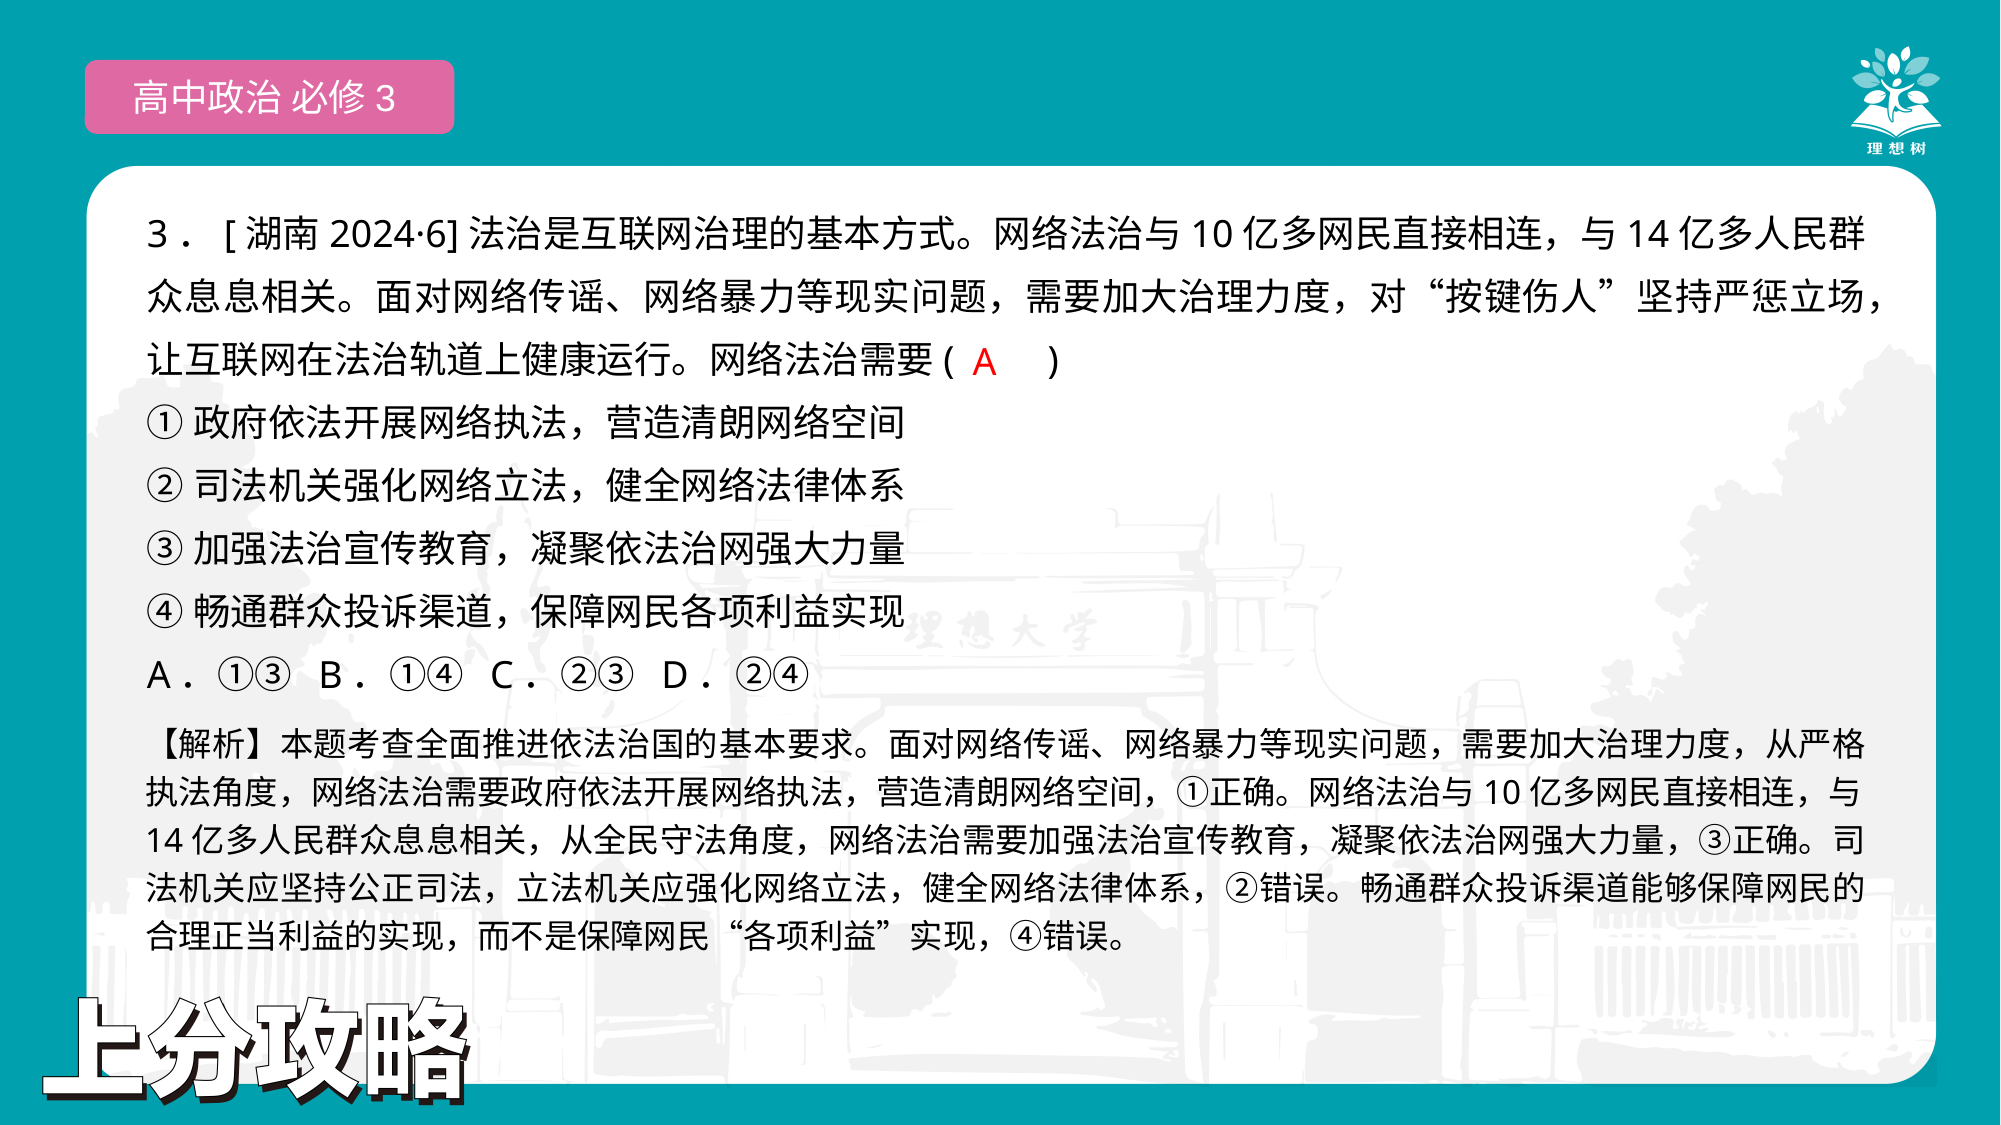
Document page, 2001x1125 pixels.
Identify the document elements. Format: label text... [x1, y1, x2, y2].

picture [0, 0, 2001, 1125]
text_box A [948, 308, 1065, 391]
text_box 3．[湖南2024·6]法治是互联网治理的基本方式。网络法治与10亿多网民直接相连，与14亿多人民群众息息相关。面对网络传谣、网络暴力等现实问题，需要加大治理力度，对“按键伤人”坚持严惩立场，让互联网在法治轨道上健康运行。网络法治需要( ) ①政府依法开展网络执法，营造清朗网络空间 ②司法机关强化网络立法，健全网络法律体系 ③加强法治宣传教育，凝聚依法治网强大力量 ④畅通群众投诉渠道，保障网民各项利益实现 A．①③ B．①④ C．②③ D．②④ [132, 184, 1881, 704]
text_box 【解析】本题考查全面推进依法治国的基本要求。面对网络传谣、网络暴力等现实问题，需要加大治理力度，从严格执法角度，网络法治需要政府依法开展网络执法，营造清朗网络空间，①正确。网络法治与10亿多网民直接相连，与14亿多人民群众息息相关，从全民守法角度，网络法治需要加强法治宣传教育，凝聚依法治网强大力量，③正确。司法机关应坚持公正司法，立法机关应强化网络立法，健全网络法律体系，②错误。畅通群众投诉渠道能够保障网民的合理正当利益的实现，而不是保障网民“各项利益”实现，④错误。 [130, 708, 1881, 963]
text_box 高中政治 必修3 [83, 58, 456, 135]
